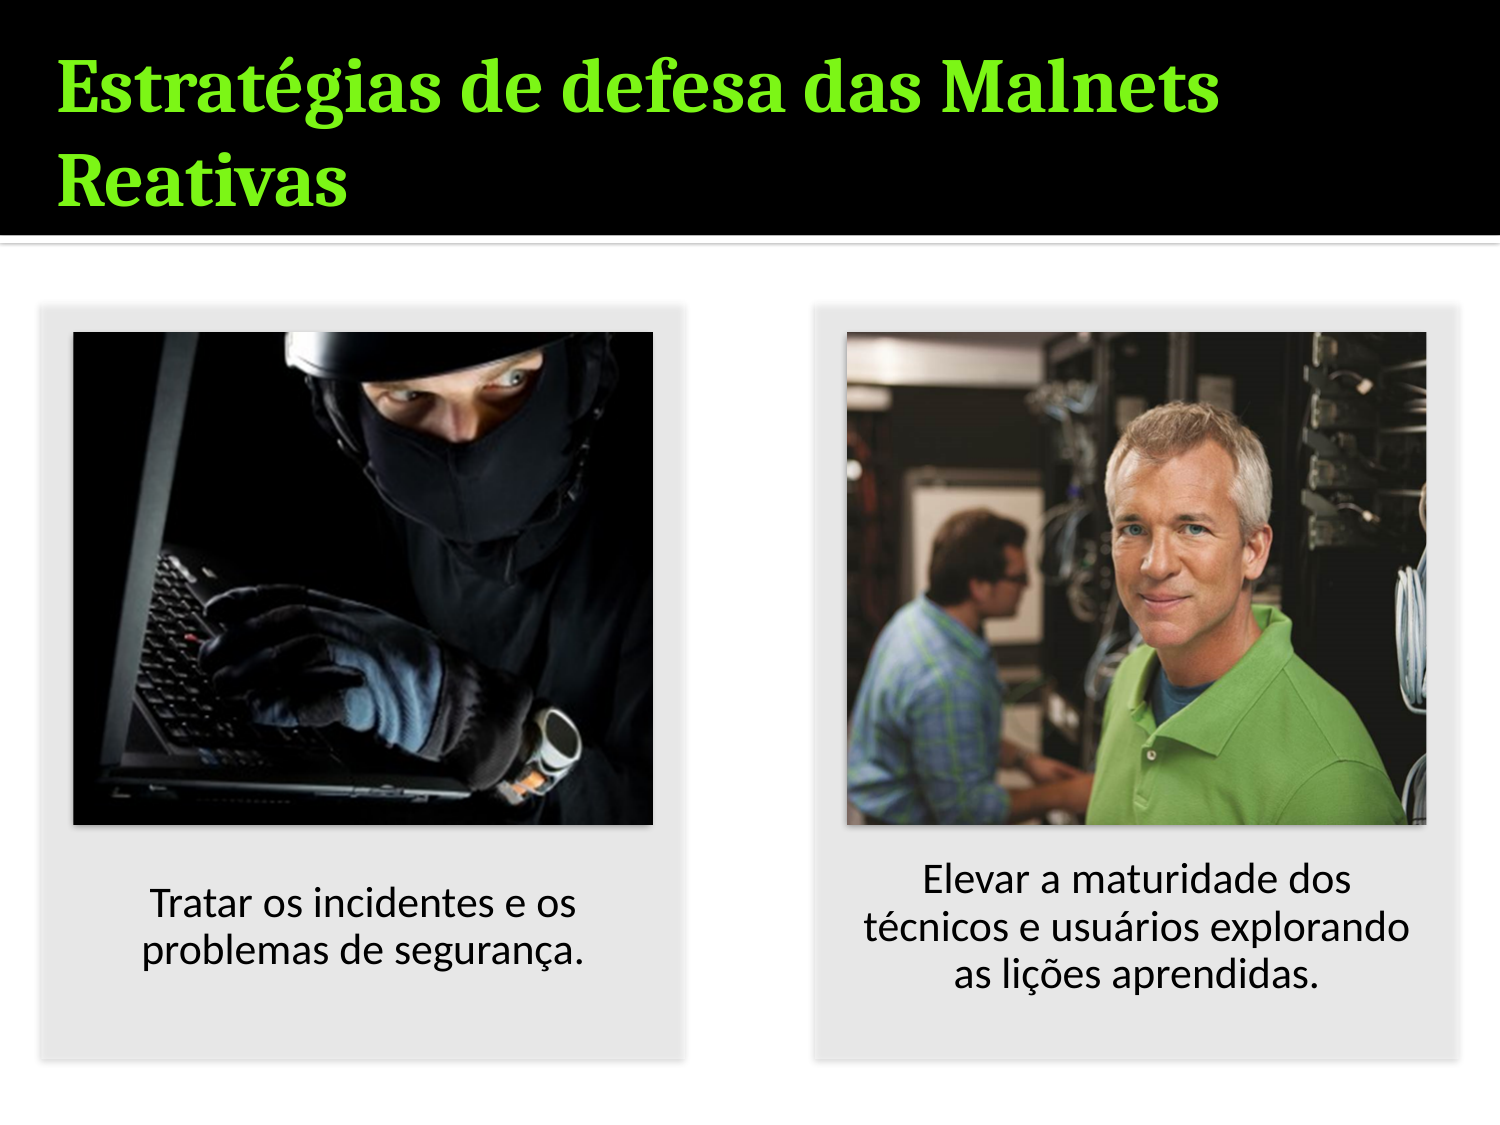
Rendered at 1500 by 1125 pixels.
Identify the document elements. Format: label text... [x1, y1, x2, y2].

title Estratégias de defesa das Malnets Reativas [41, 25, 1459, 231]
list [41, 267, 1459, 1094]
